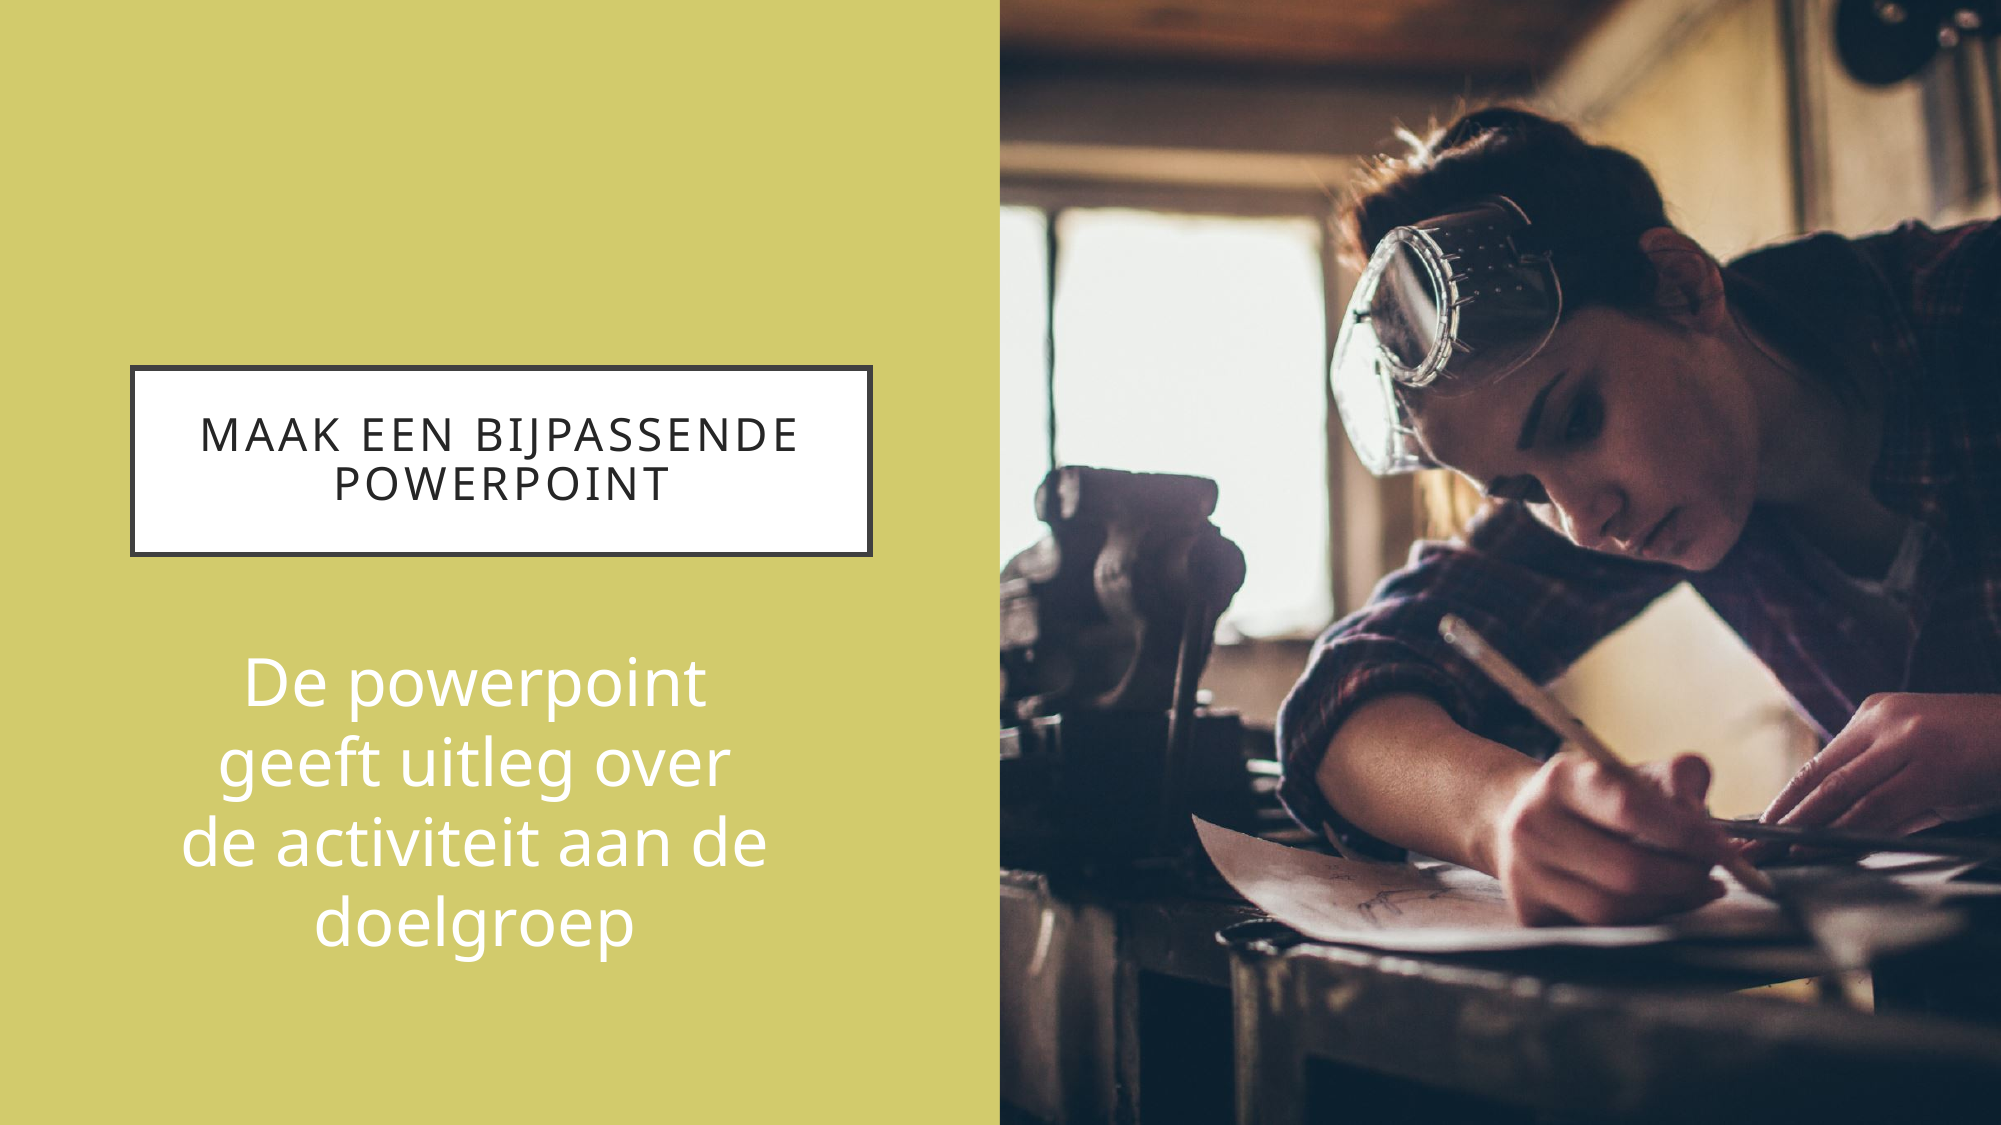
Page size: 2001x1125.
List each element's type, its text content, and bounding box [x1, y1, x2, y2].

list De powerpoint geeft uitleg over de activiteit aan de doelgroep [164, 631, 787, 992]
title Maak een bijpassende powerpoint [130, 365, 873, 557]
picture [999, 0, 2001, 1125]
